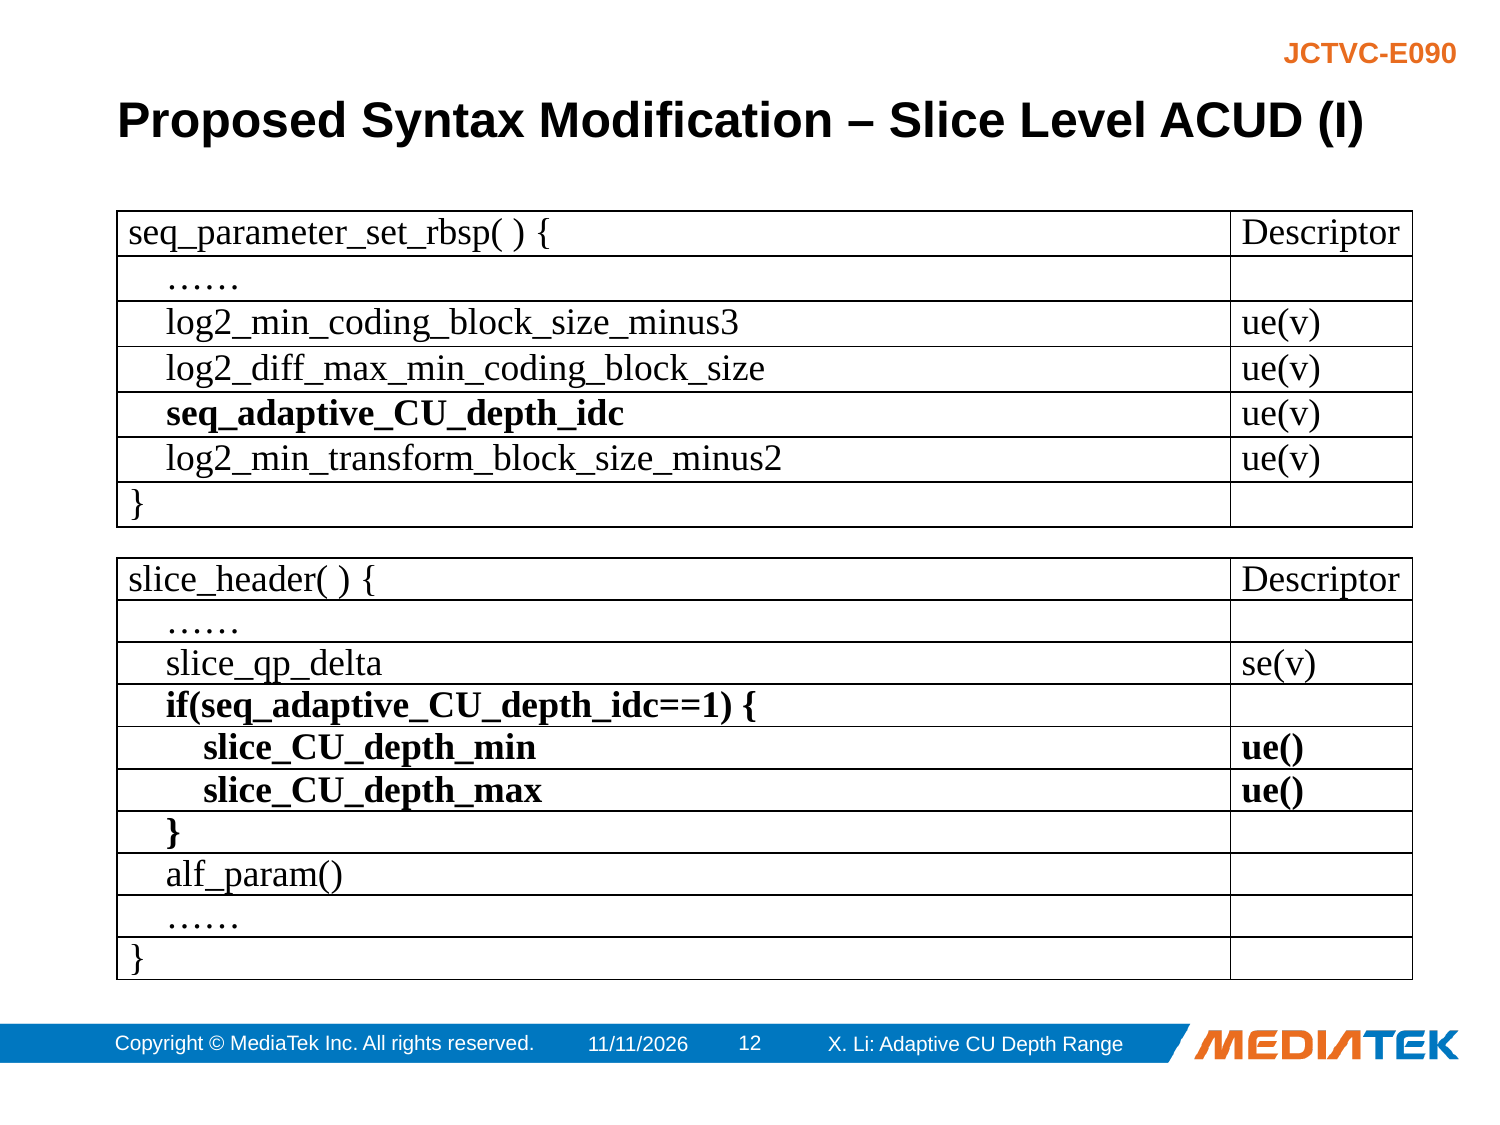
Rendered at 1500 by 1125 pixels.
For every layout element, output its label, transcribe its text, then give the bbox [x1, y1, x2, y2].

title Proposed Syntax Modification – Slice Level ACUD (I) [101, 62, 1425, 172]
table_header seq_parameter_set_rbsp( ) { [118, 212, 1230, 255]
table_cell [1231, 896, 1412, 936]
table_cell [1231, 854, 1412, 894]
table_cell seq_adaptive_CU_depth_idc [118, 393, 1230, 436]
table_cell slice_CU_depth_max [118, 770, 1230, 810]
table_header slice_header( ) { [118, 559, 1230, 599]
table_header Descriptor [1231, 559, 1412, 599]
table_cell ue(v) [1231, 302, 1412, 346]
table_cell …… [118, 257, 1230, 300]
picture [789, 1023, 1459, 1063]
table_cell ue(v) [1231, 393, 1412, 436]
table_cell log2_diff_max_min_coding_block_size [118, 347, 1230, 391]
table_cell } [118, 938, 1230, 979]
table_cell [1231, 812, 1412, 852]
table_cell ue() [1231, 727, 1412, 768]
table_cell [1231, 257, 1412, 300]
table_cell [1231, 601, 1412, 641]
table_cell [1231, 938, 1412, 979]
picture [0, 1023, 99, 1063]
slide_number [573, 1022, 711, 1090]
table_cell ue(v) [1231, 347, 1412, 391]
footer Copyright © MediaTek Inc. All rights reserved. [99, 1022, 573, 1090]
table_cell ue(v) [1231, 438, 1412, 481]
table_cell [1231, 483, 1412, 526]
table_cell alf_param() [118, 854, 1230, 894]
table_cell log2_min_transform_block_size_minus2 [118, 438, 1230, 481]
table_cell ue() [1231, 770, 1412, 810]
table_cell slice_CU_depth_min [118, 727, 1230, 768]
table_cell …… [118, 601, 1230, 641]
table_cell } [118, 812, 1230, 852]
table_cell slice_qp_delta [118, 643, 1230, 683]
table_header Descriptor [1231, 212, 1412, 255]
table_cell [1231, 685, 1412, 726]
table_cell log2_min_coding_block_size_minus3 [118, 302, 1230, 346]
table_cell se(v) [1231, 643, 1412, 683]
slide_number 11 [711, 1022, 789, 1090]
table_cell …… [118, 896, 1230, 936]
table_cell } [118, 483, 1230, 526]
table_cell if(seq_adaptive_CU_depth_idc==1) { [118, 685, 1230, 726]
